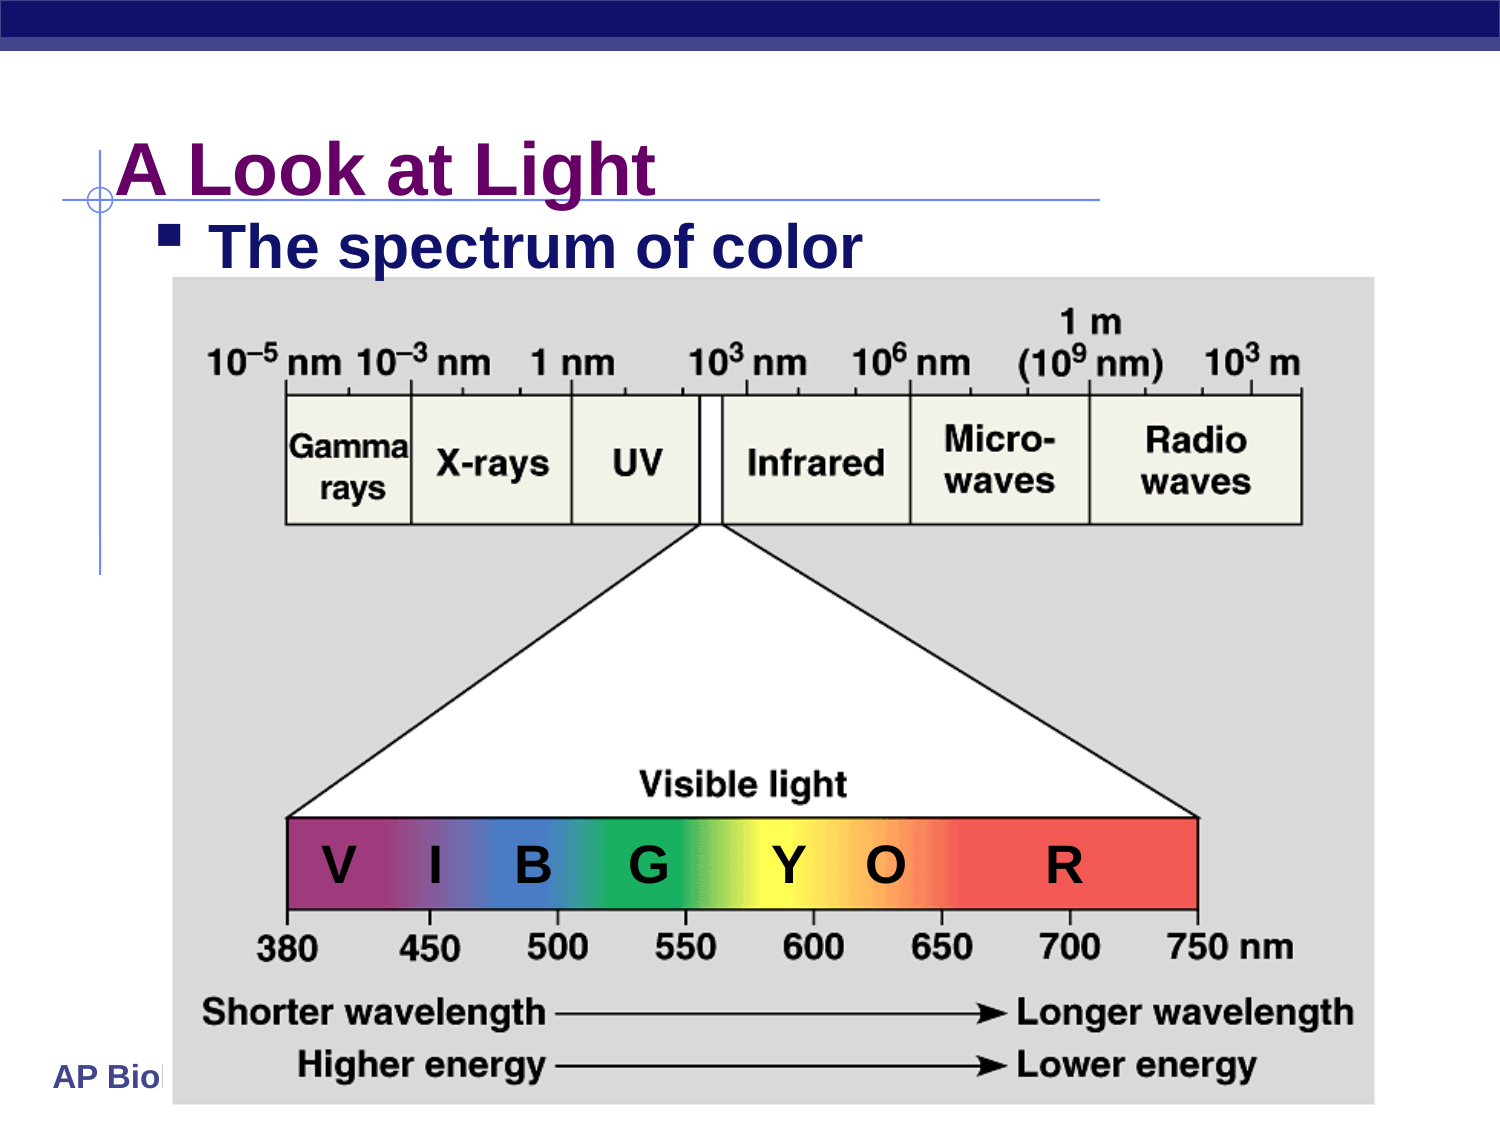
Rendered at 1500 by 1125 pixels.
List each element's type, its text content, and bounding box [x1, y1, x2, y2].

title A Look at Light [99, 112, 1376, 238]
picture [162, 265, 1388, 1113]
list The spectrum of color [137, 206, 1413, 295]
